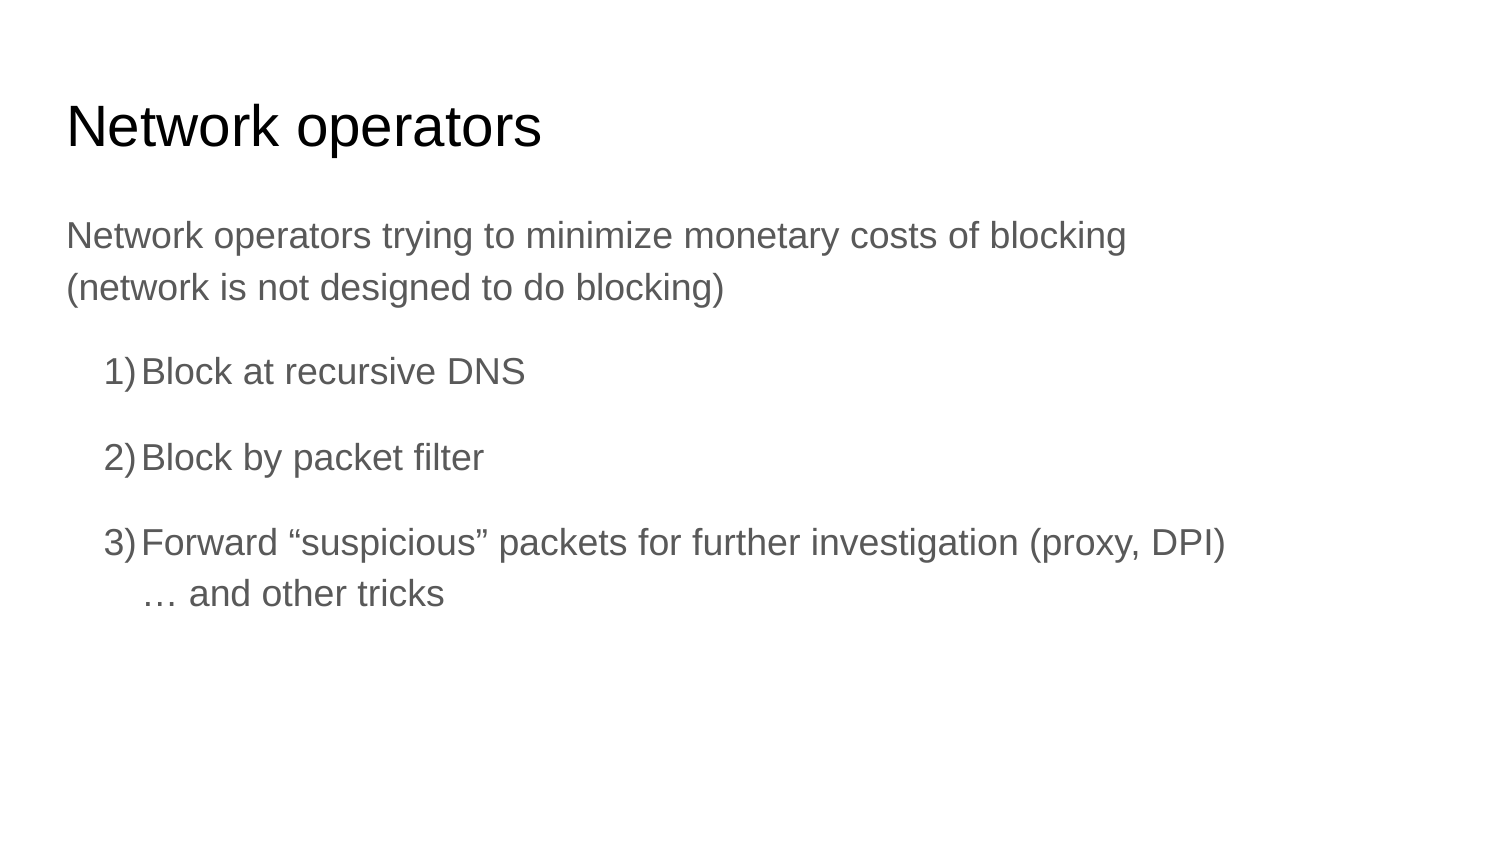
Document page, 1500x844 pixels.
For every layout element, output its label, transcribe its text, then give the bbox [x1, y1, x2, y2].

list Network operators trying to minimize monetary costs of blocking (network is not designed to do blocking) Block at recursive DNS Block by packet filter Forward “suspicious” packets for further investigation (proxy, DPI) … and other tricks [51, 189, 1449, 750]
title Network operators [51, 72, 1449, 167]
